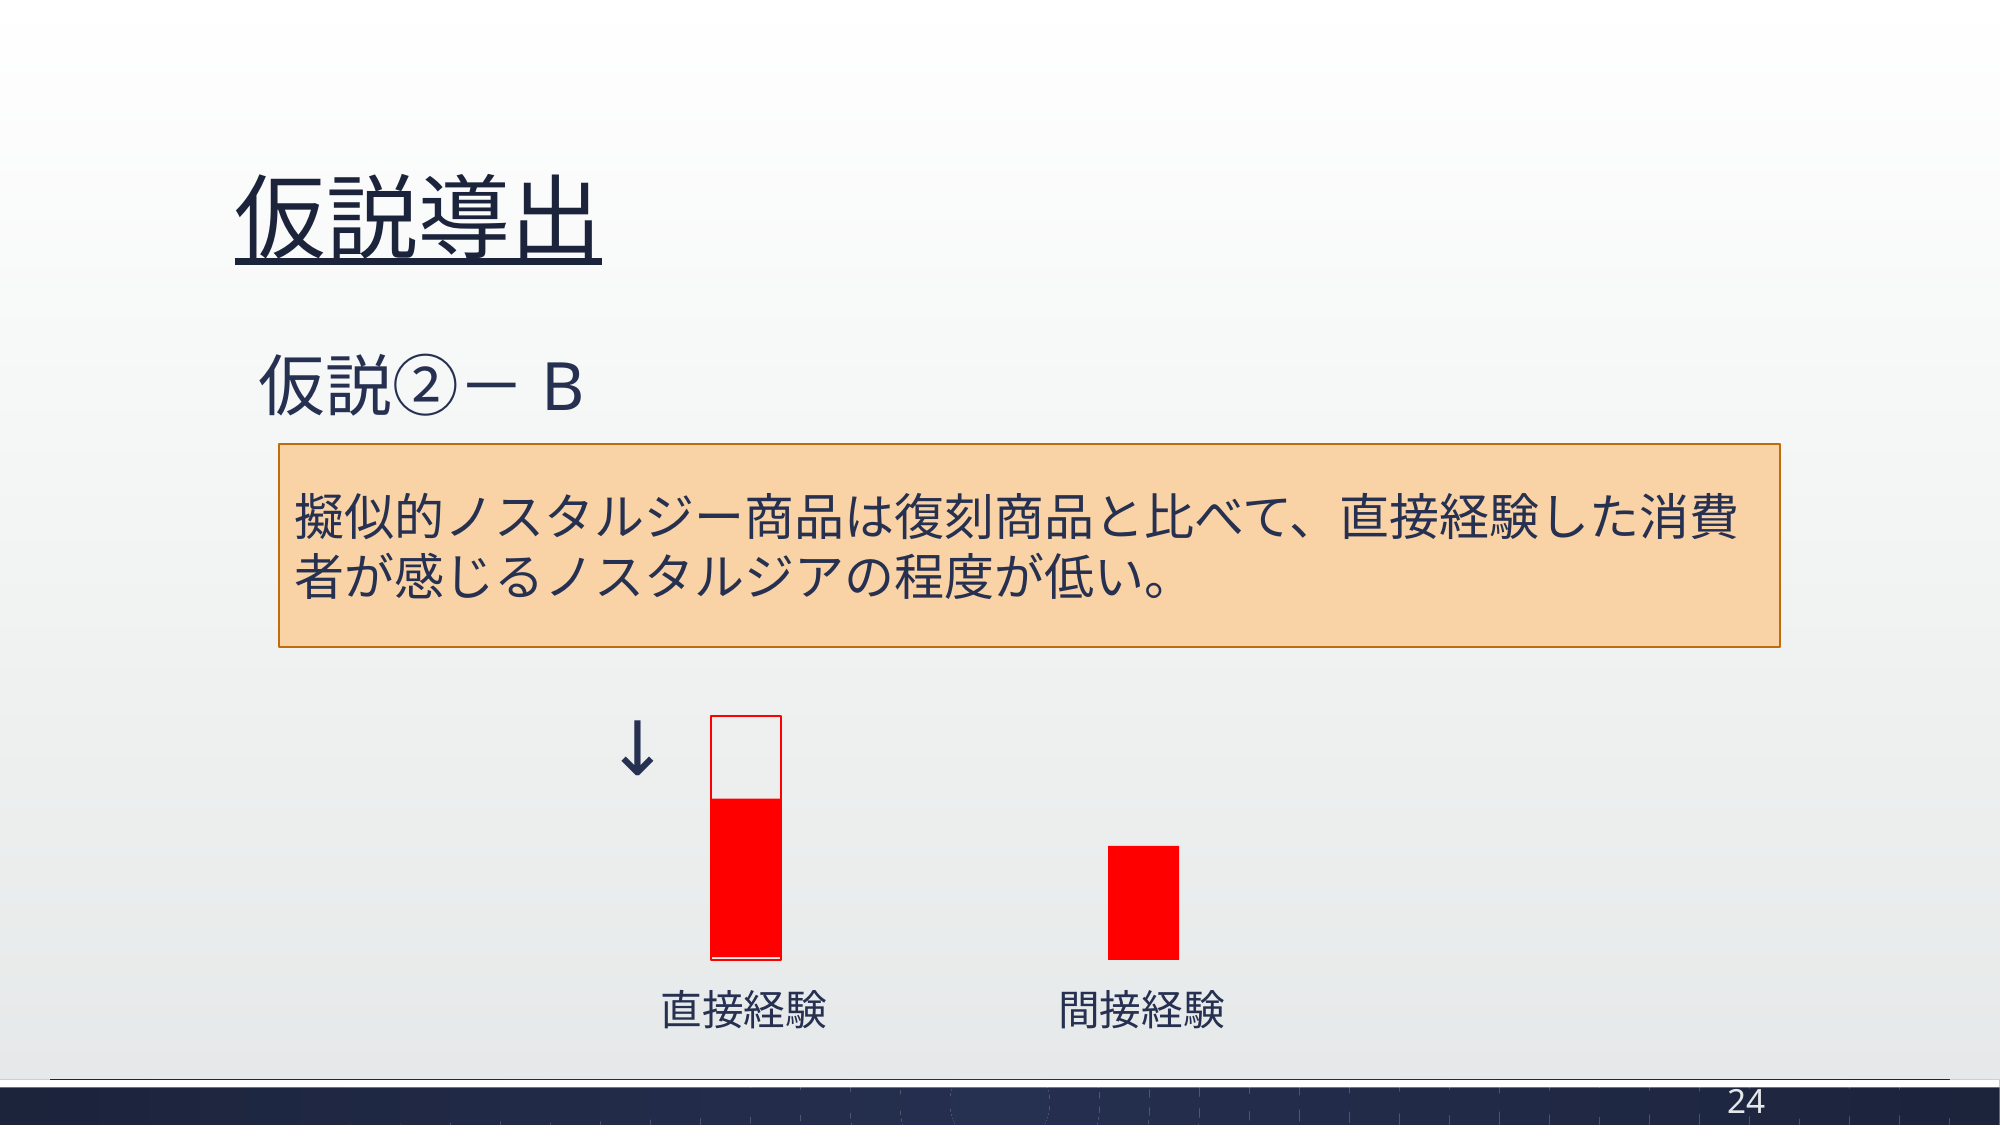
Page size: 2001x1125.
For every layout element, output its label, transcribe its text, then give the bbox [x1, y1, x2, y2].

text_box [710, 798, 782, 958]
text_box 仮説②－B [244, 336, 764, 432]
text_box 間接経験 [1043, 975, 1244, 1041]
text_box [1107, 845, 1180, 961]
text_box 擬似的ノスタルジー商品は復刻商品と比べて、直接経験した消費者が感じるノスタルジアの程度が低い。 [278, 443, 1781, 648]
text_box [710, 715, 782, 798]
slide_number 24 [1674, 1083, 1780, 1122]
title 仮説導出 [219, 76, 1993, 279]
text_box ↓ [591, 693, 700, 799]
text_box 直接経験 [645, 975, 847, 1041]
